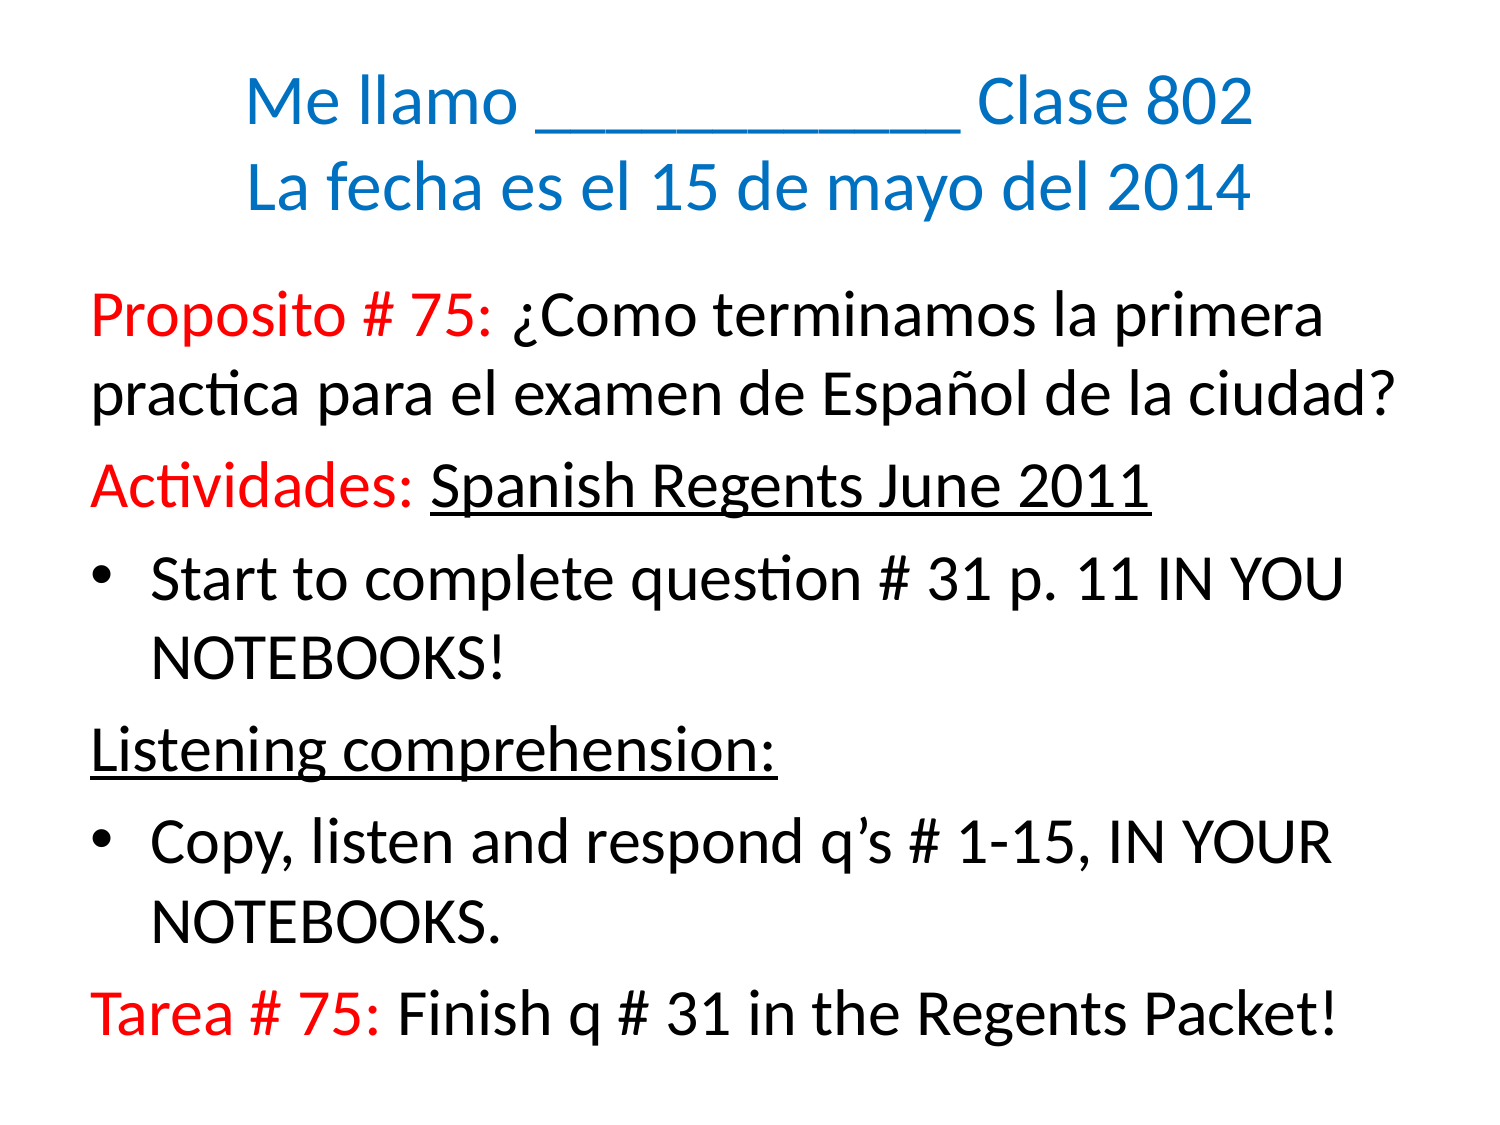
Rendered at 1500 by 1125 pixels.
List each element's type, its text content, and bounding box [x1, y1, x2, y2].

list Proposito # 75: ¿Como terminamos la primera practica para el examen de Español de la ciudad? Actividades: Spanish Regents June 2011 Start to complete question # 31 p. 11 IN YOU NOTEBOOKS! Listening comprehension: Copy, listen and respond q’s # 1-15, IN YOUR NOTEBOOKS. Tarea # 75: Finish q # 31 in the Regents Packet! [75, 262, 1425, 1075]
title Me llamo ____________ Clase 802 La fecha es el 15 de mayo del 2014 [75, 45, 1425, 233]
